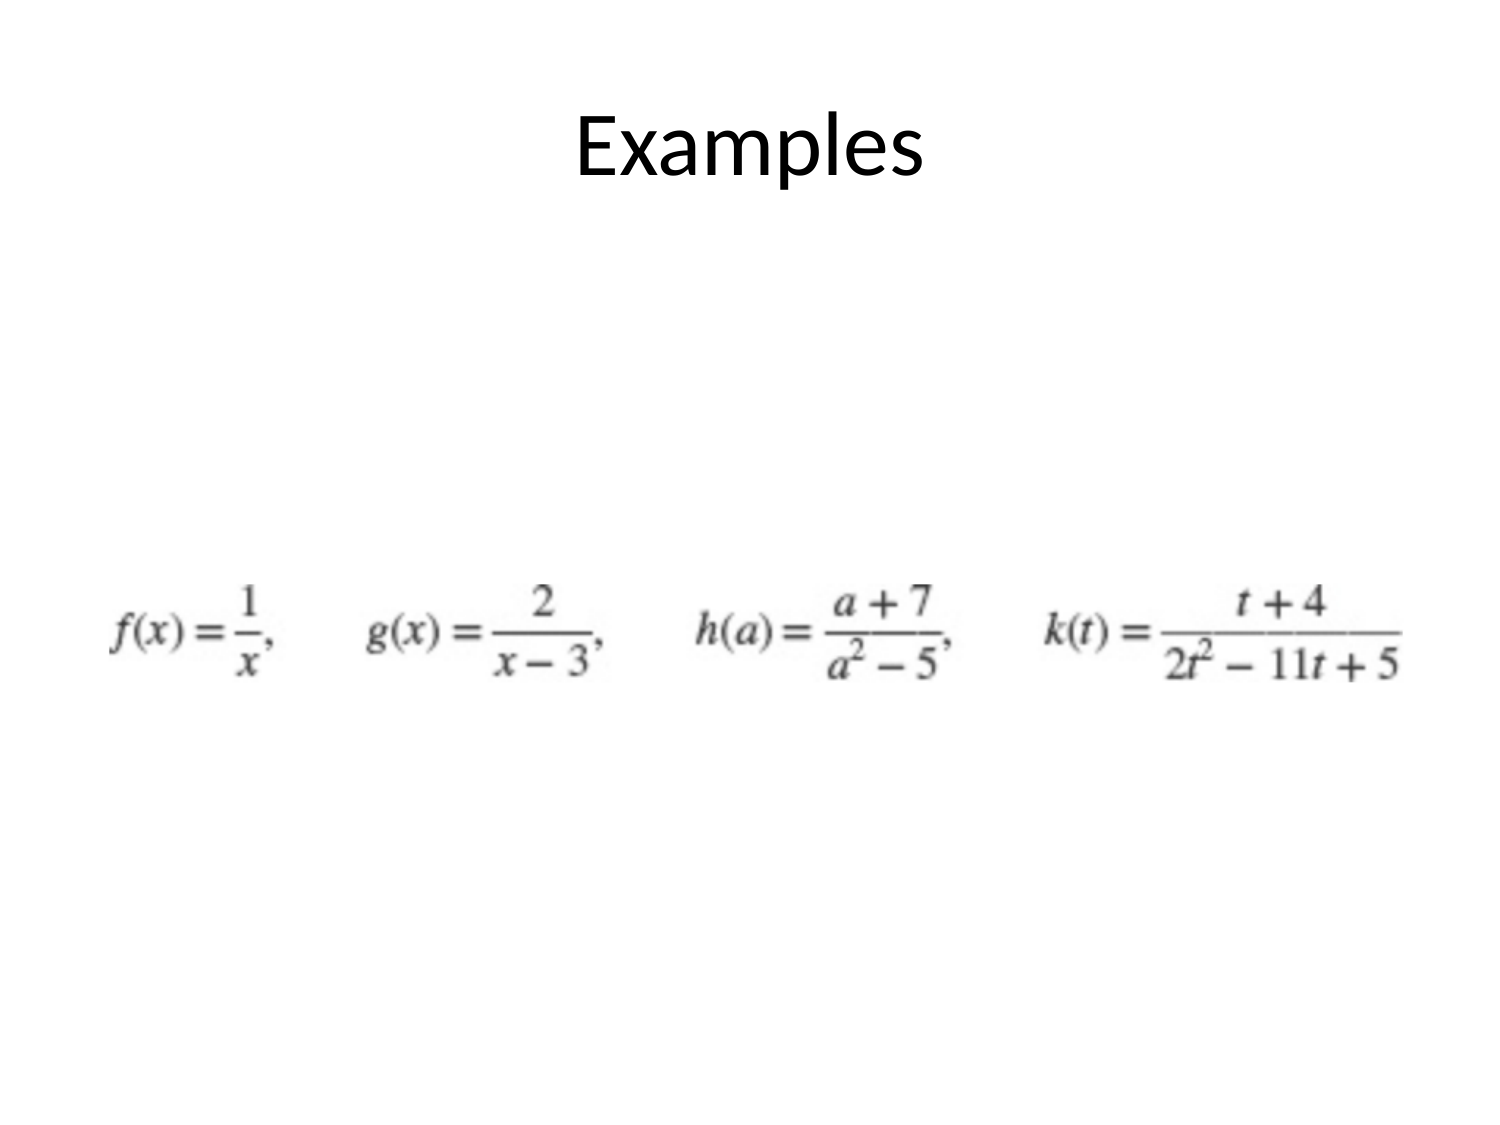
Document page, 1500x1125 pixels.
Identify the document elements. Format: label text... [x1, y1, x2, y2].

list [74, 262, 1426, 1006]
title Examples [75, 45, 1425, 233]
